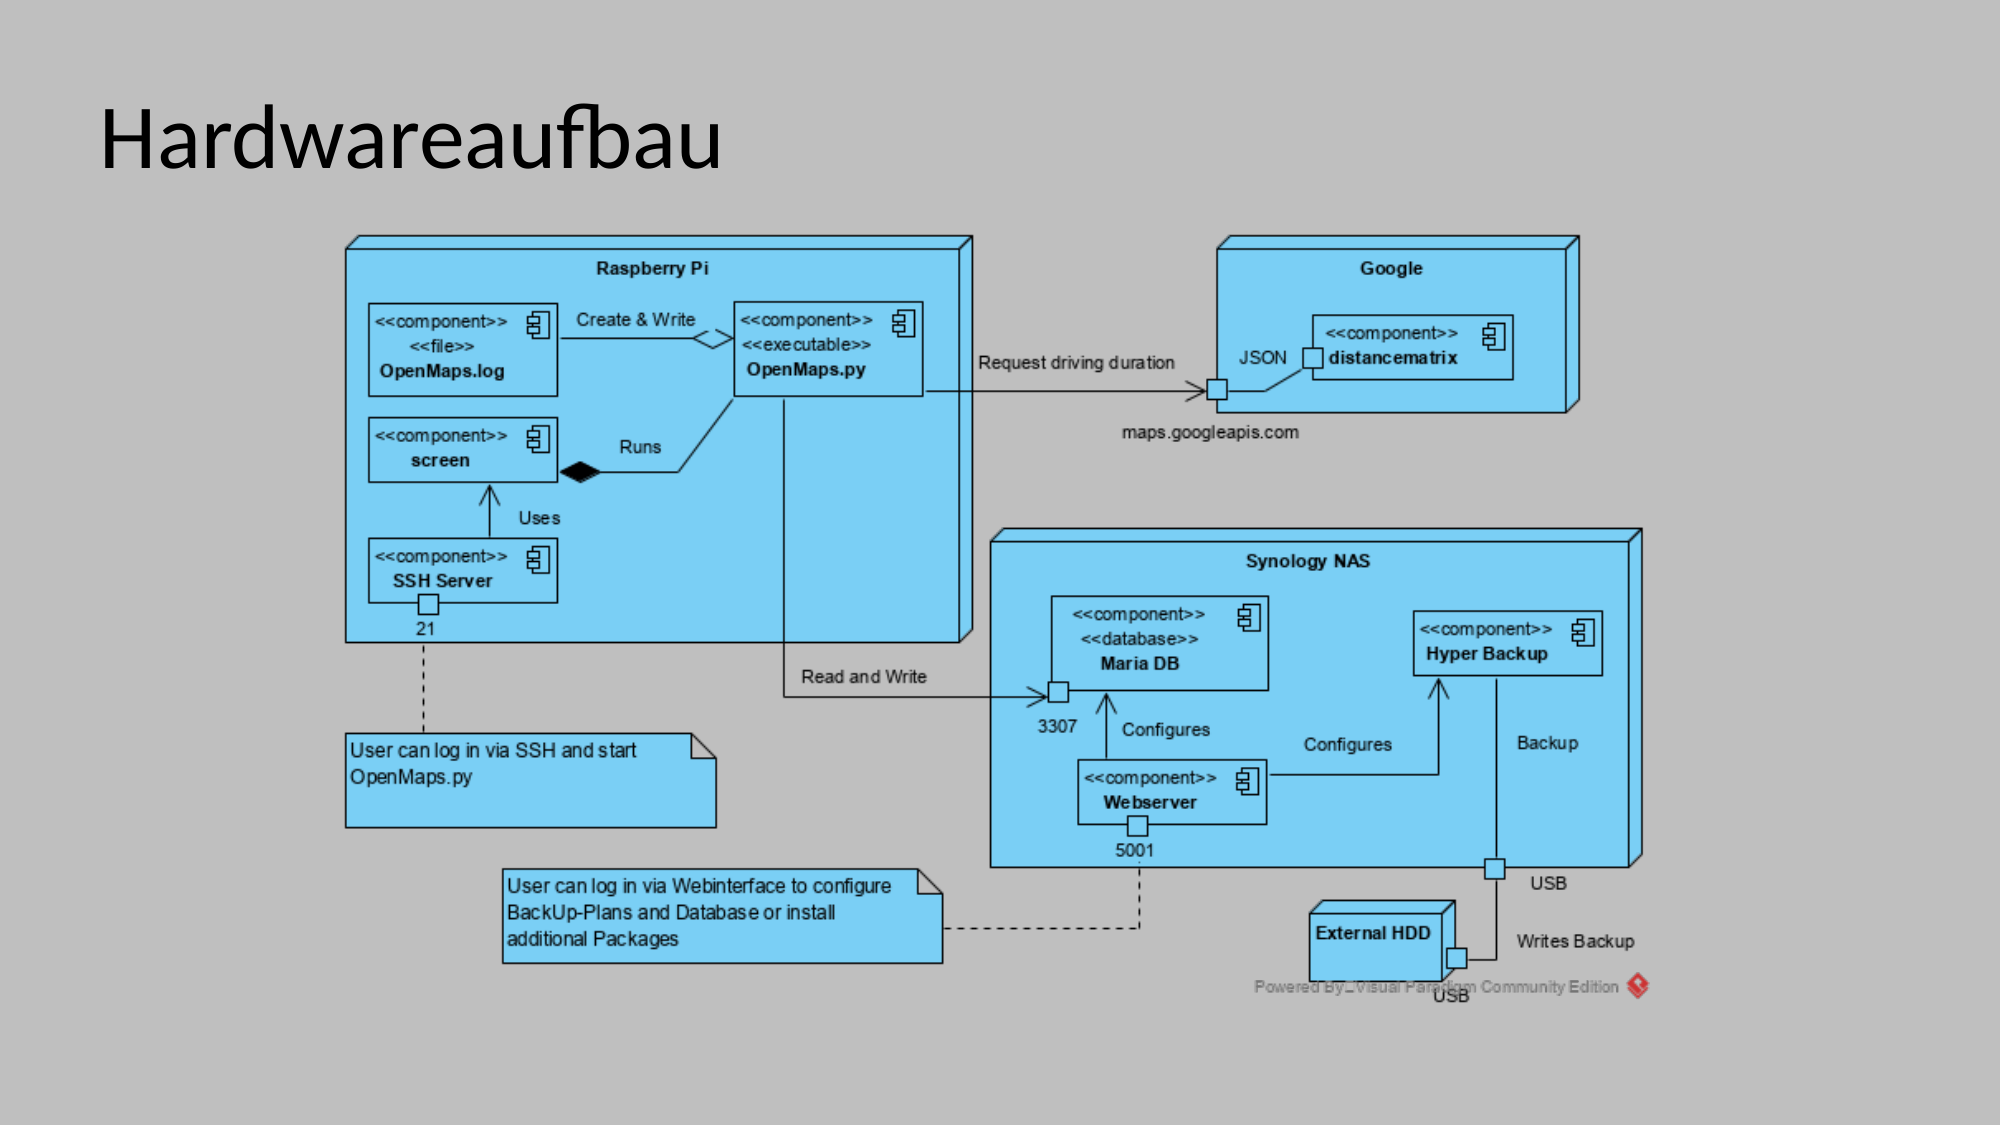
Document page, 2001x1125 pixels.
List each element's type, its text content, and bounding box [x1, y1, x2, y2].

picture [342, 232, 1658, 1014]
title Hardwareaufbau [99, 44, 1900, 233]
